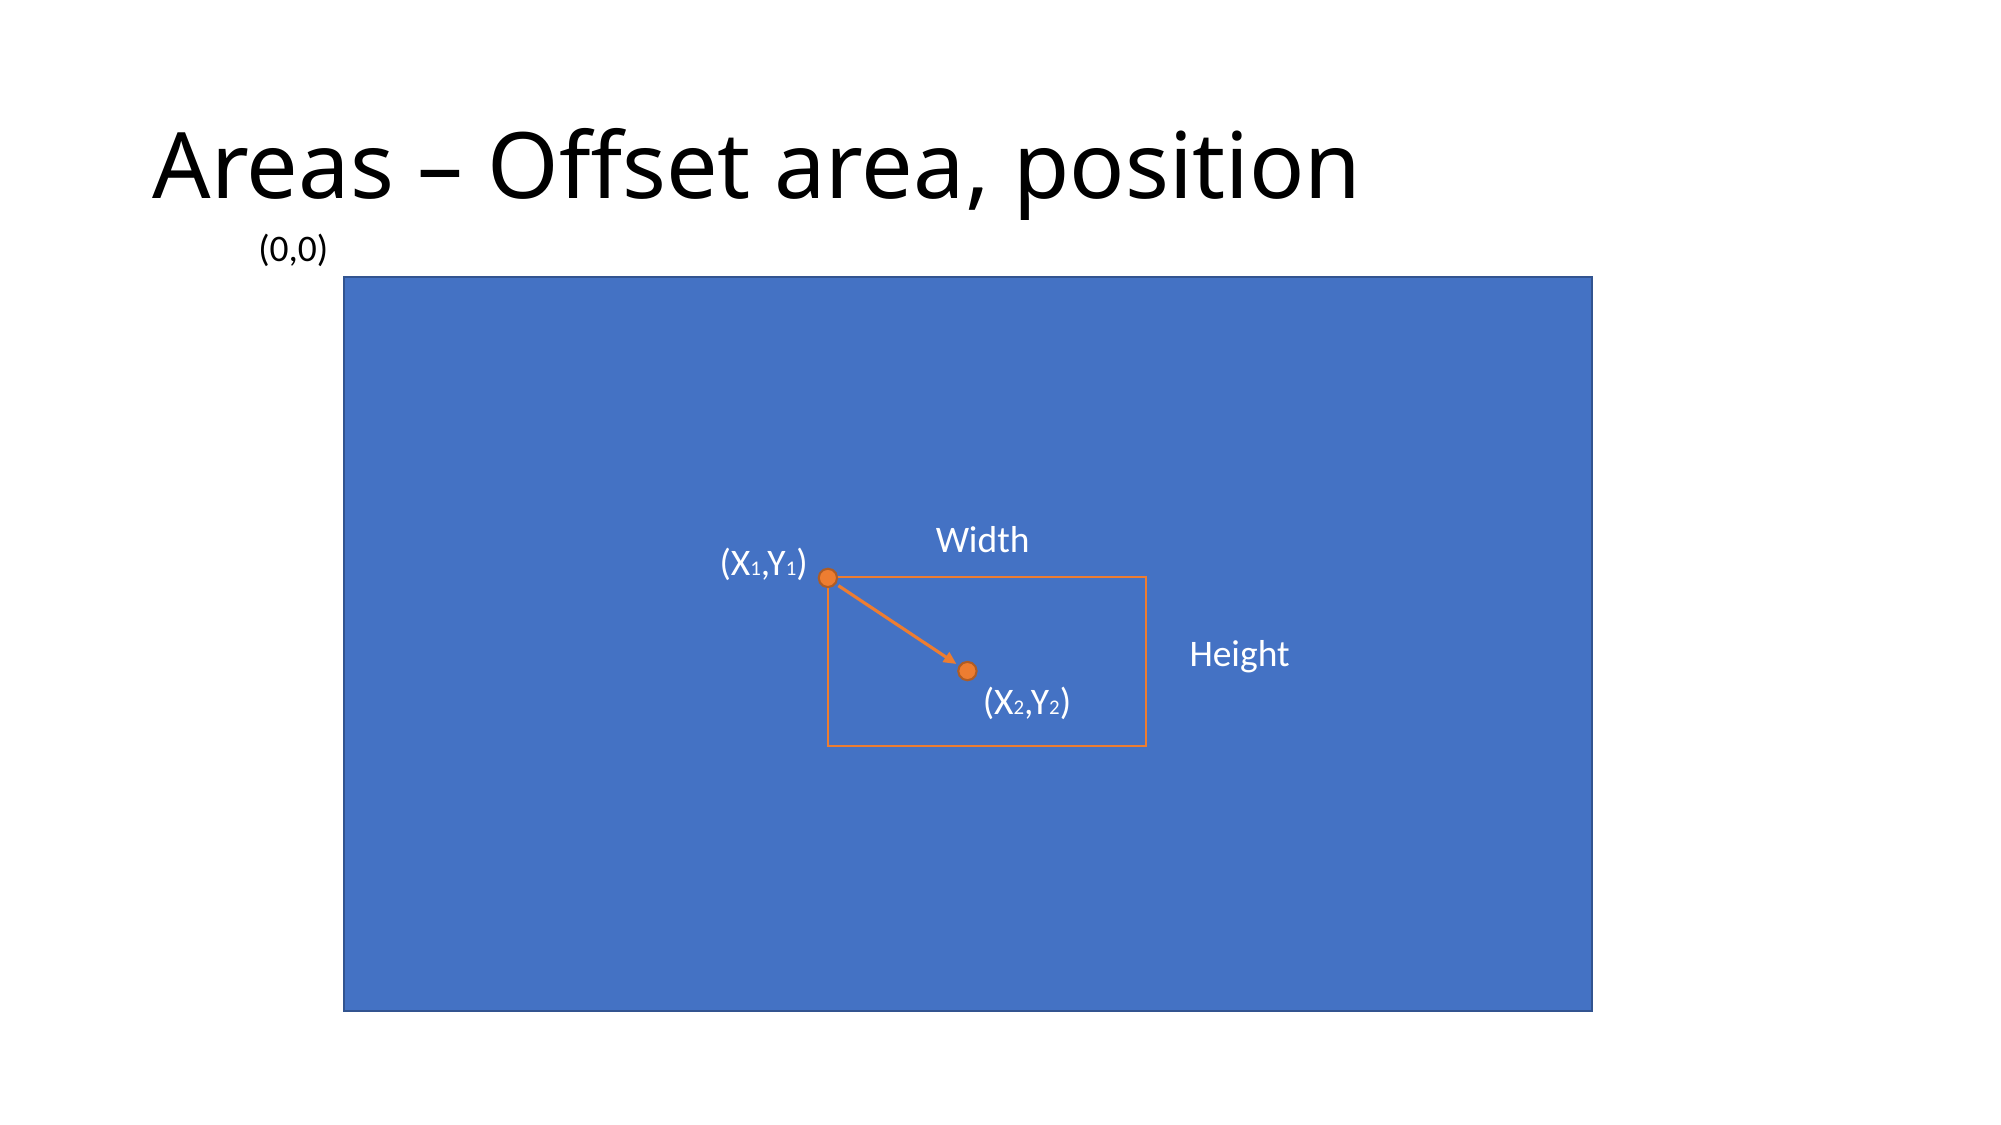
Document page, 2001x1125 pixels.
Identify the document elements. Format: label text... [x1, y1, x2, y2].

text_box [817, 567, 839, 589]
text_box (X1,Y1) [704, 530, 823, 591]
text_box Width [921, 508, 1045, 568]
text_box (X2,Y2) [968, 669, 1086, 730]
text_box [838, 585, 957, 664]
text_box [827, 576, 1147, 747]
text_box Height [1174, 621, 1305, 682]
title Areas – Offset area, position [137, 59, 1863, 278]
text_box [957, 660, 978, 682]
text_box [343, 276, 1593, 1012]
text_box (0,0) [243, 216, 344, 277]
